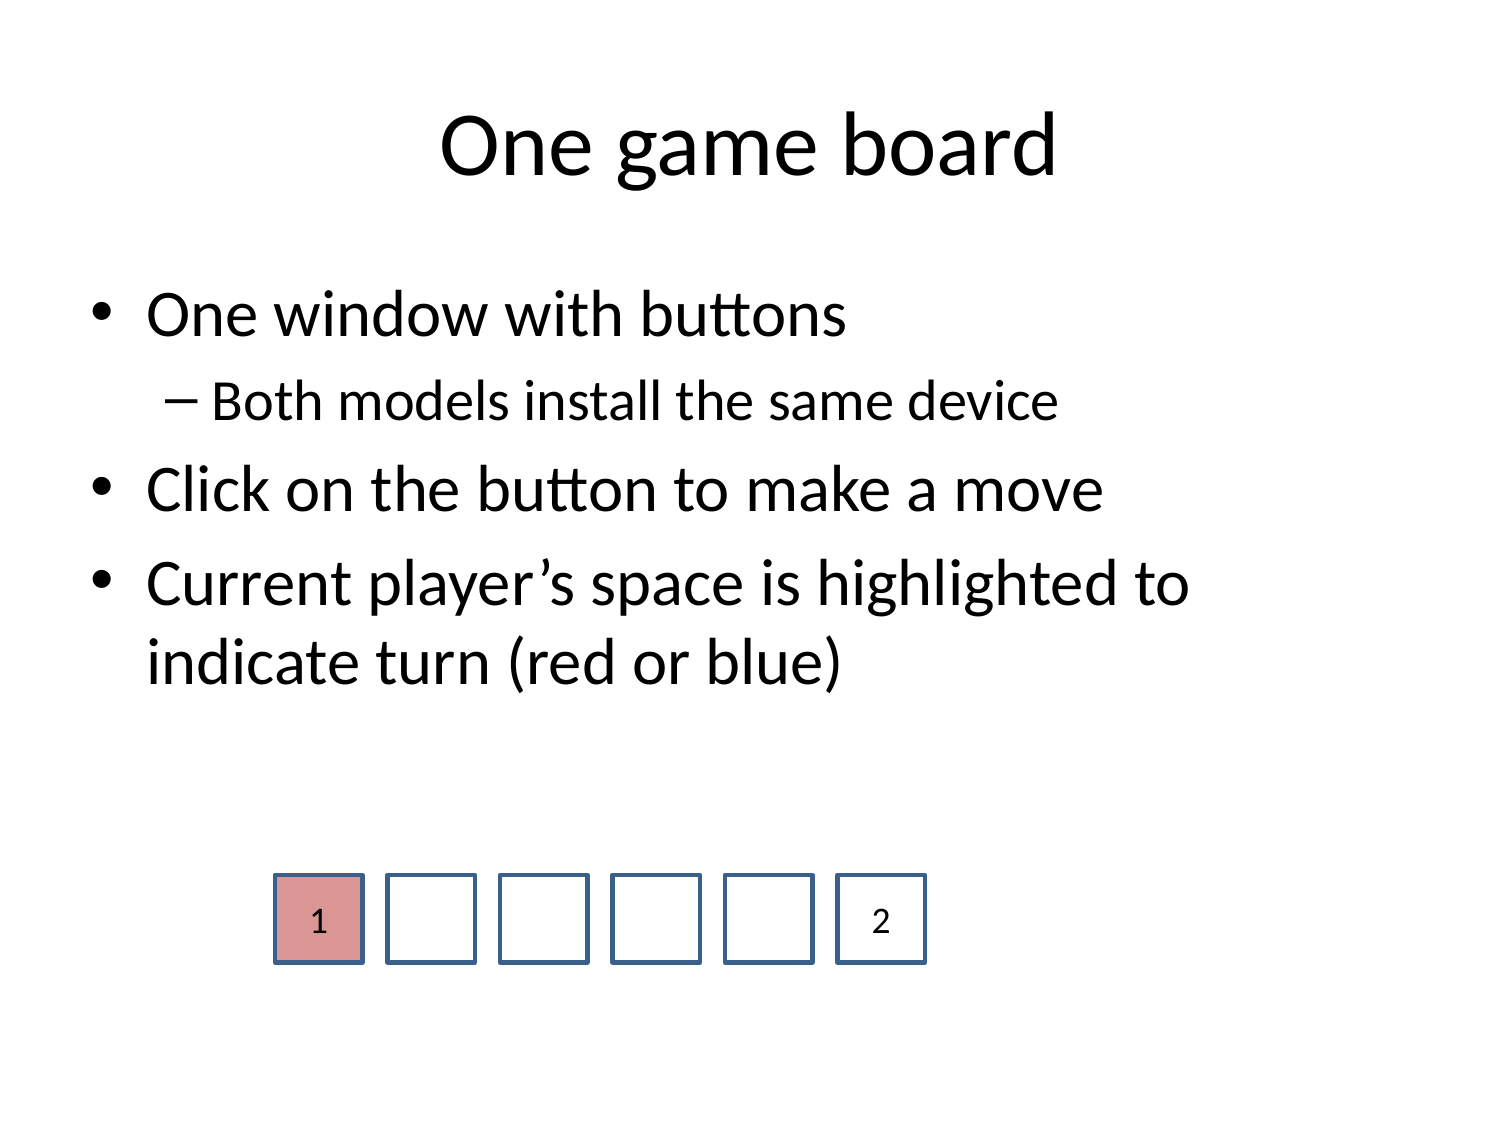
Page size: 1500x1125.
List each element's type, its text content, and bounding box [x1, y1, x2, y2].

text_box [498, 873, 590, 965]
list One window with buttons Both models install the same device Click on the button to make a move Current player’s space is highlighted to indicate turn (red or blue) [75, 262, 1425, 1005]
title One game board [75, 45, 1425, 233]
text_box 2 [835, 873, 927, 965]
text_box [723, 873, 815, 965]
text_box [610, 873, 702, 965]
text_box [385, 873, 477, 965]
text_box 1 [273, 873, 365, 965]
